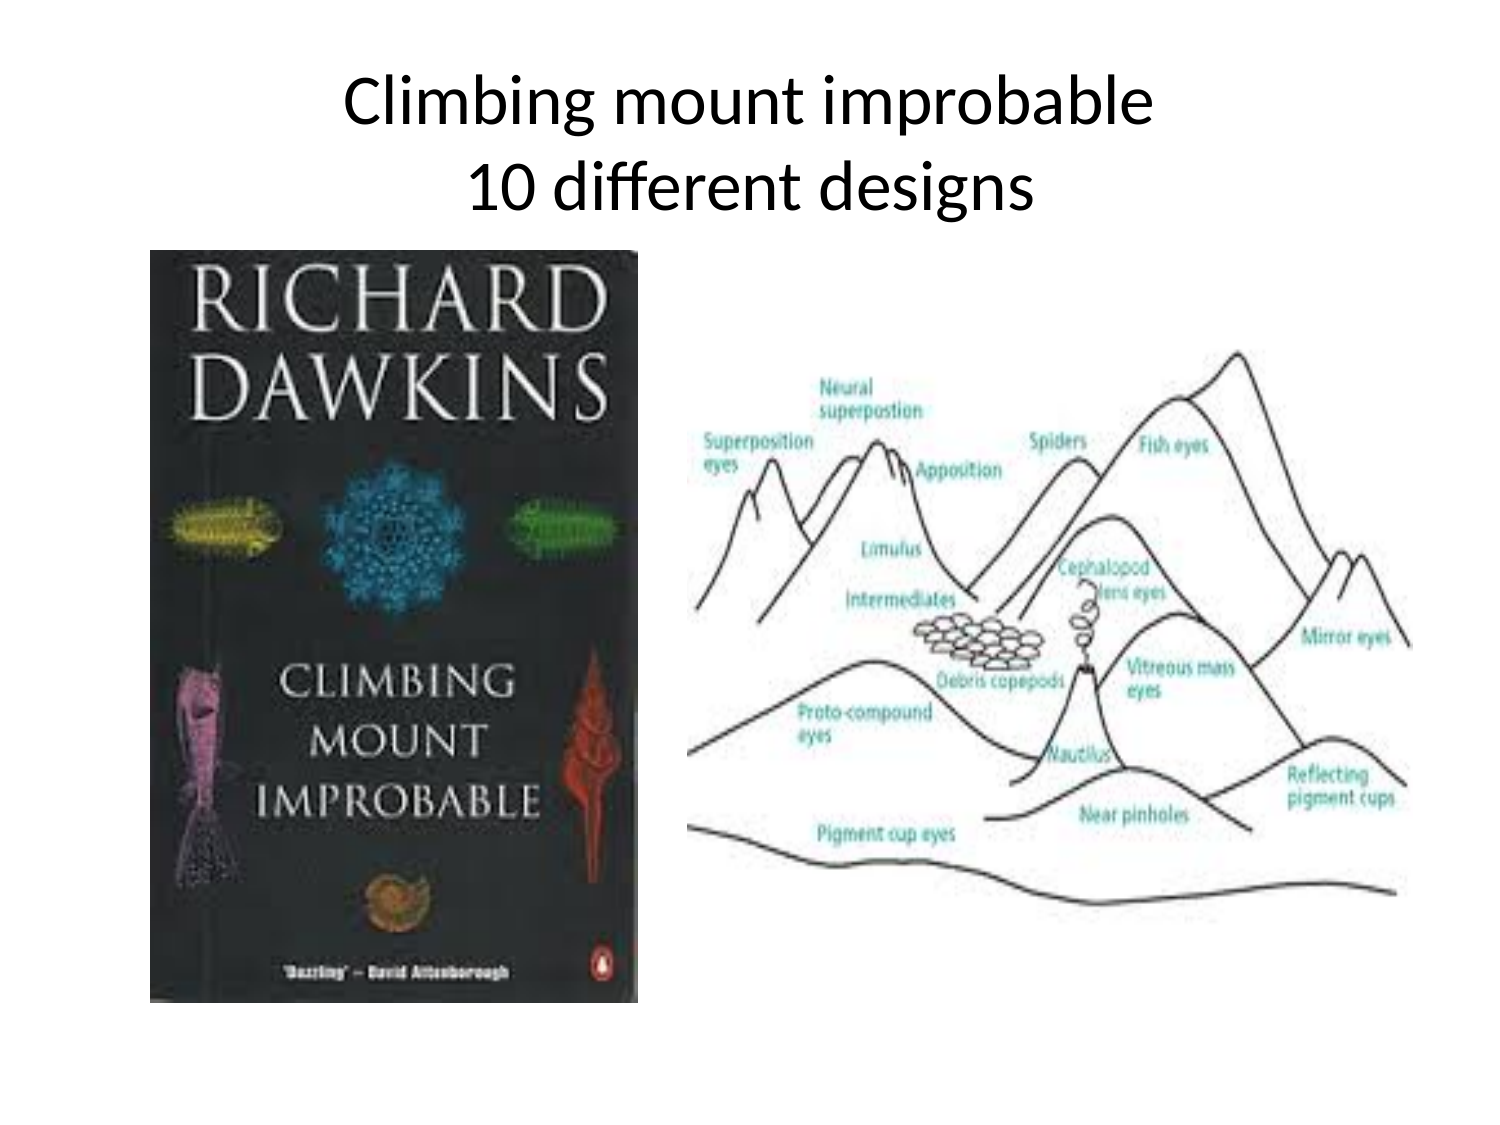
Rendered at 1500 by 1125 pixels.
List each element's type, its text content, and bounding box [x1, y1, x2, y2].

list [687, 324, 1413, 938]
picture [149, 249, 638, 1003]
title Climbing mount improbable 10 different designs [75, 45, 1425, 233]
